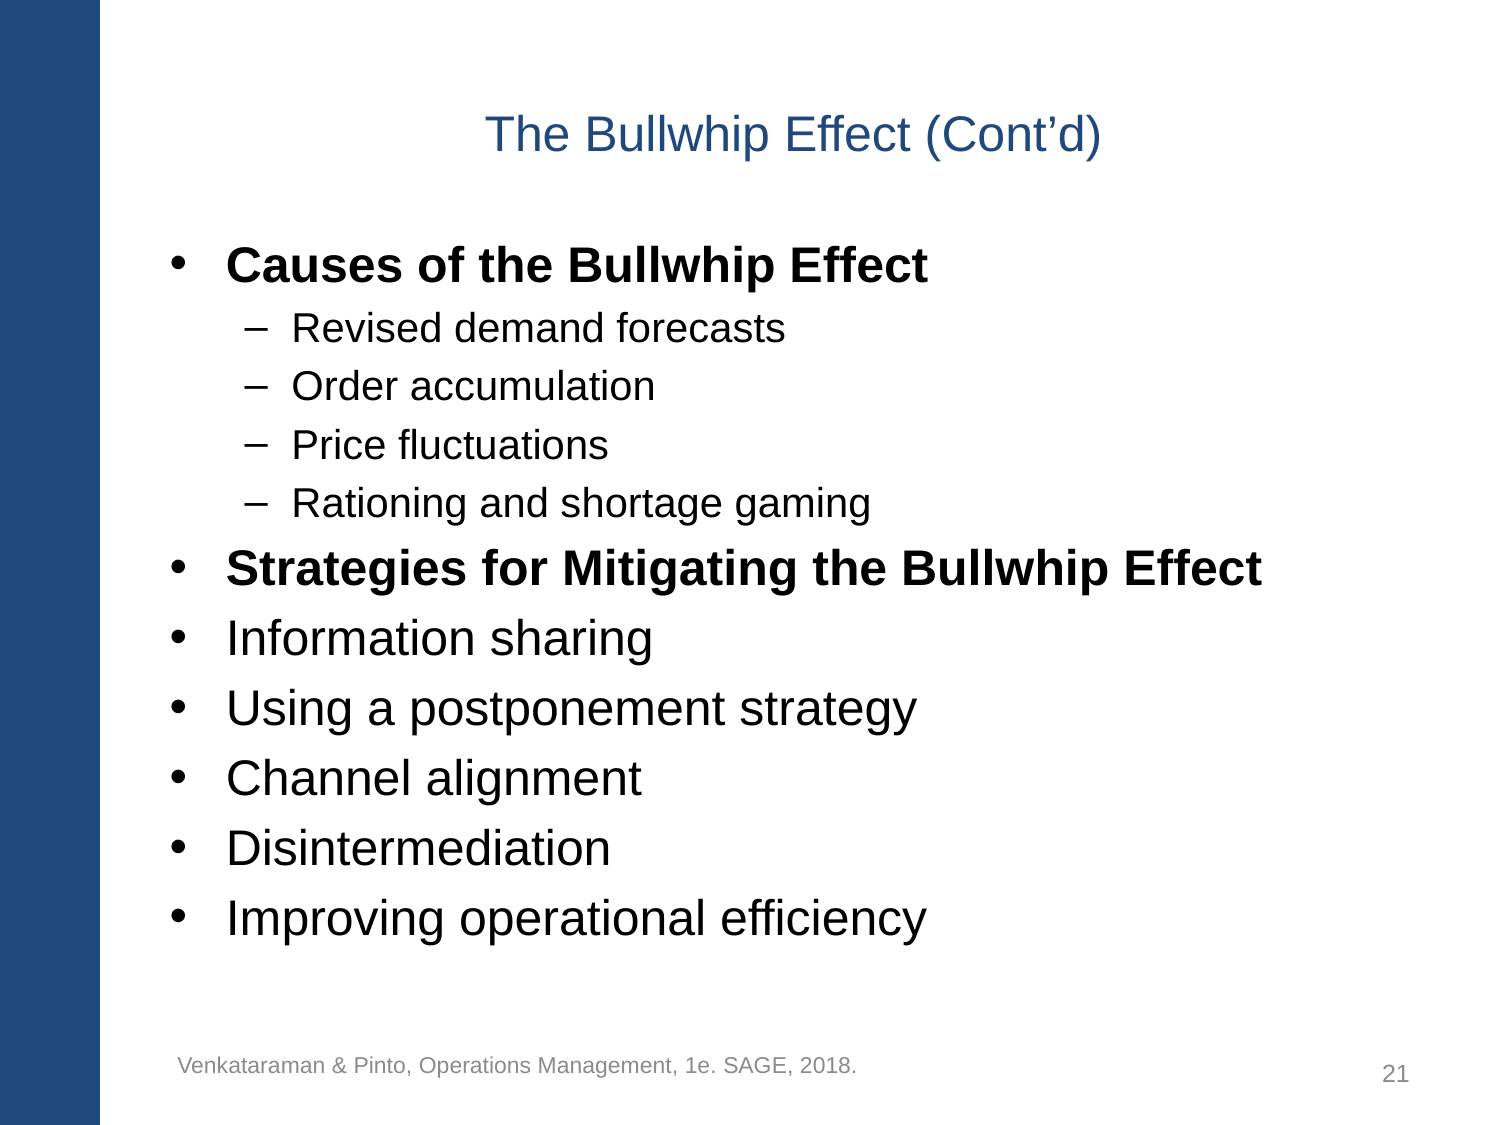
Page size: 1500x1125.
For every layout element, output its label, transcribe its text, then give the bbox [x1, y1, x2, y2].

footer Venkataraman & Pinto, Operations Management, 1e. SAGE, 2018. [162, 1042, 1313, 1103]
list Causes of the Bullwhip Effect Revised demand forecasts Order accumulation Price fluctuations Rationing and shortage gaming Strategies for Mitigating the Bullwhip Effect Information sharing Using a postponement strategy Channel alignment Disintermediation Improving operational efficiency [154, 224, 1417, 1025]
title The Bullwhip Effect (Cont’d) [162, 37, 1425, 225]
slide_number 21 [1350, 1042, 1425, 1103]
